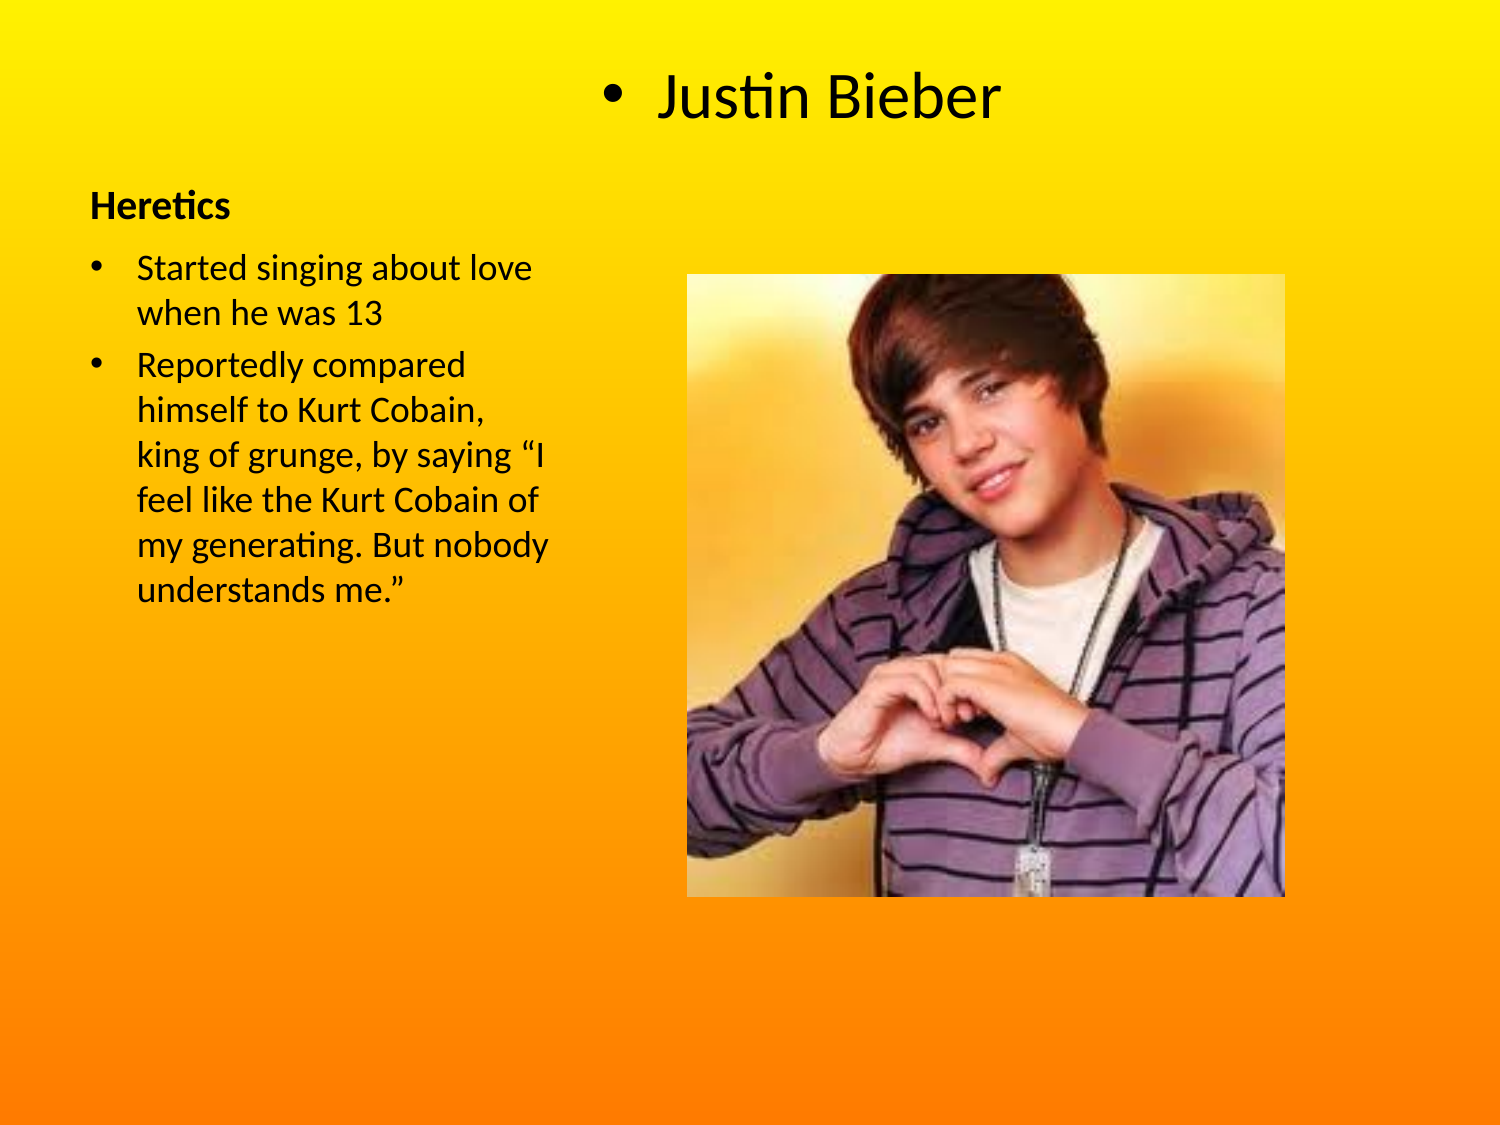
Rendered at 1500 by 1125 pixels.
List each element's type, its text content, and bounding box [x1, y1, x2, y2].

list Justin Bieber [586, 44, 1425, 1005]
title Heretics [75, 44, 569, 235]
picture [687, 274, 1285, 897]
list Started singing about love when he was 13 Reportedly compared himself to Kurt Cobain, king of grunge, by saying “I feel like the Kurt Cobain of my generating. But nobody understands me.” [75, 235, 569, 1005]
